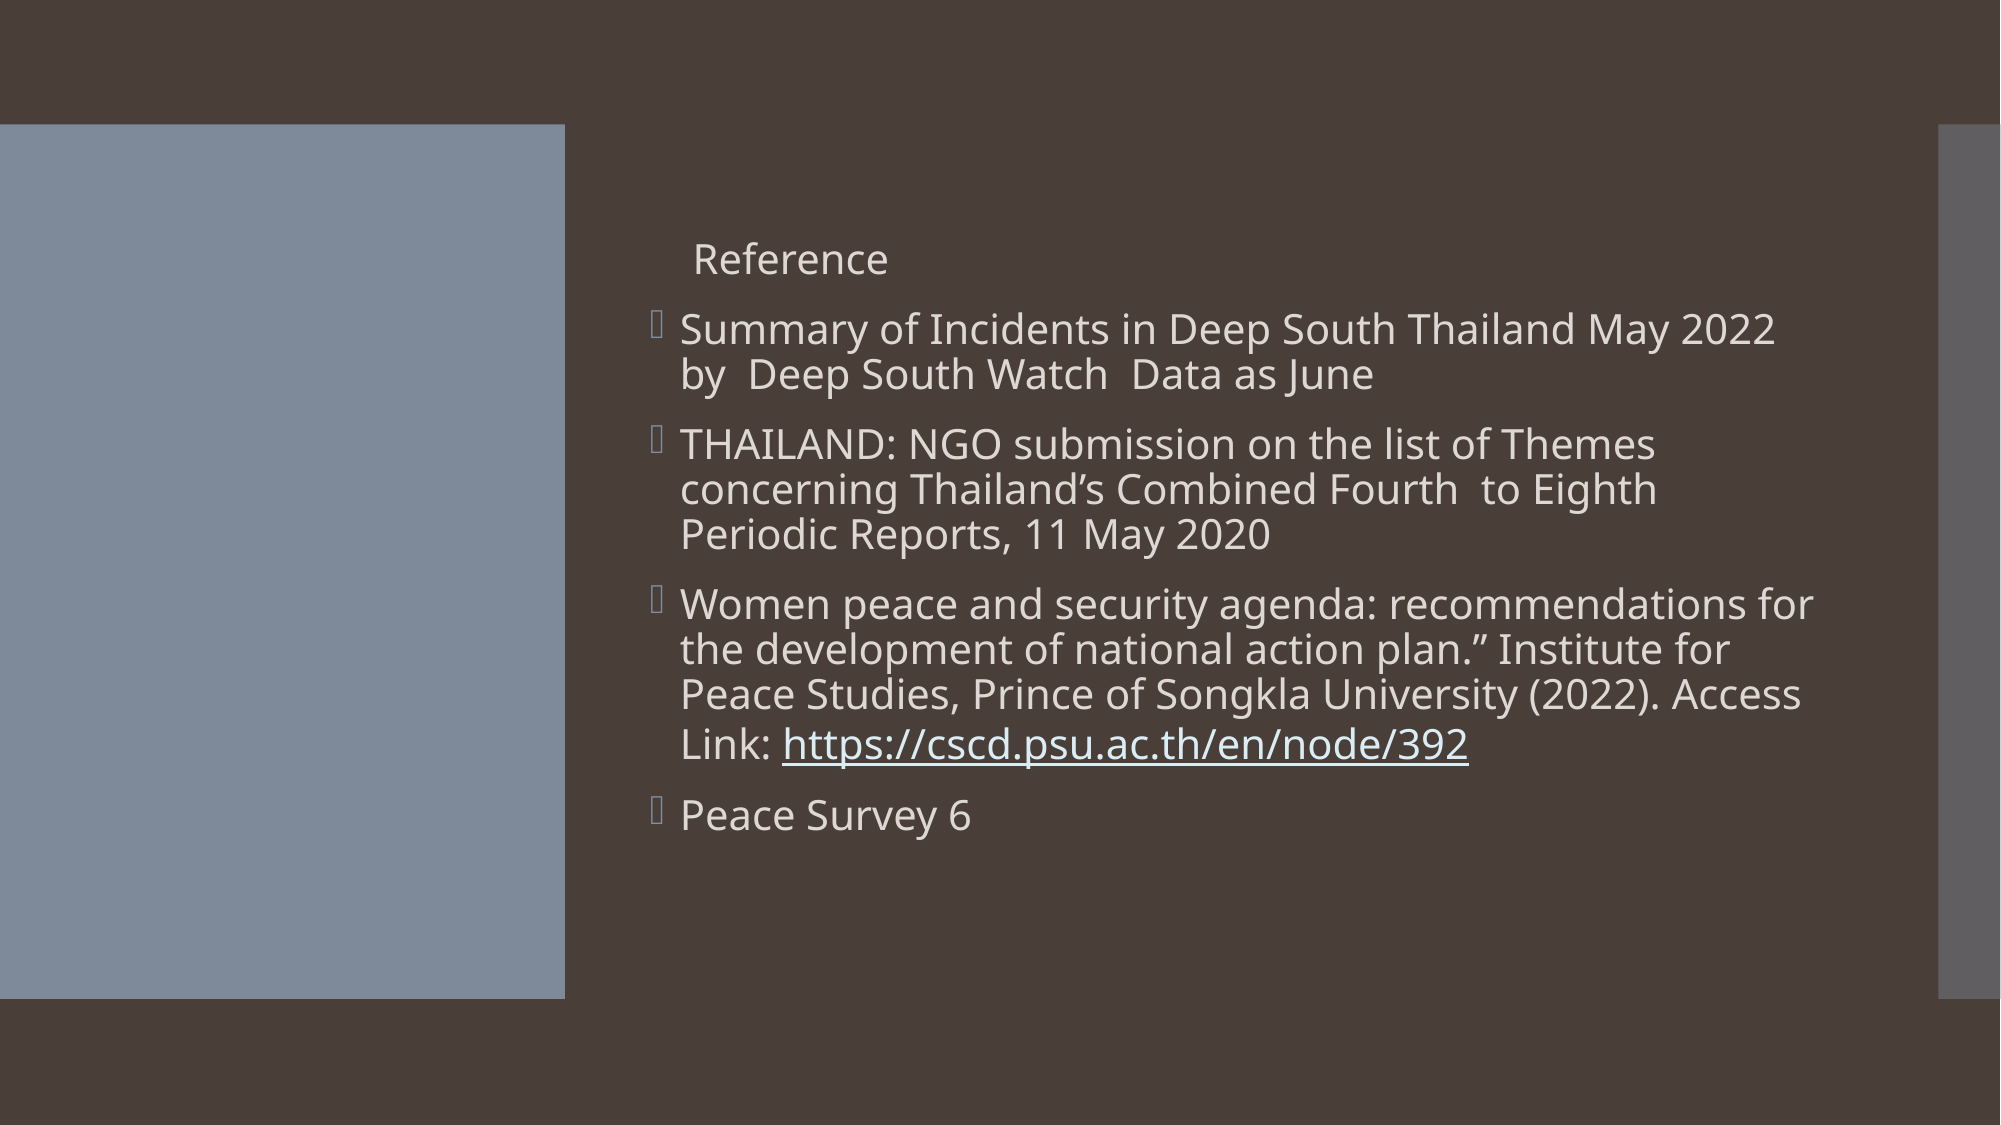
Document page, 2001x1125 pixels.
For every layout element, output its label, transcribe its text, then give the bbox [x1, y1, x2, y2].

list Reference Summary of Incidents in Deep South Thailand May 2022 by Deep South Watch Data as June THAILAND: NGO submission on the list of Themes concerning Thailand’s Combined Fourth to Eighth Periodic Reports, 11 May 2020 Women peace and security agenda: recommendations for the development of national action plan.” Institute for Peace Studies, Prince of Songkla University (2022). Access Link: https://cscd.psu.ac.th/en/node/392 Peace Survey 6 [634, 141, 1835, 982]
